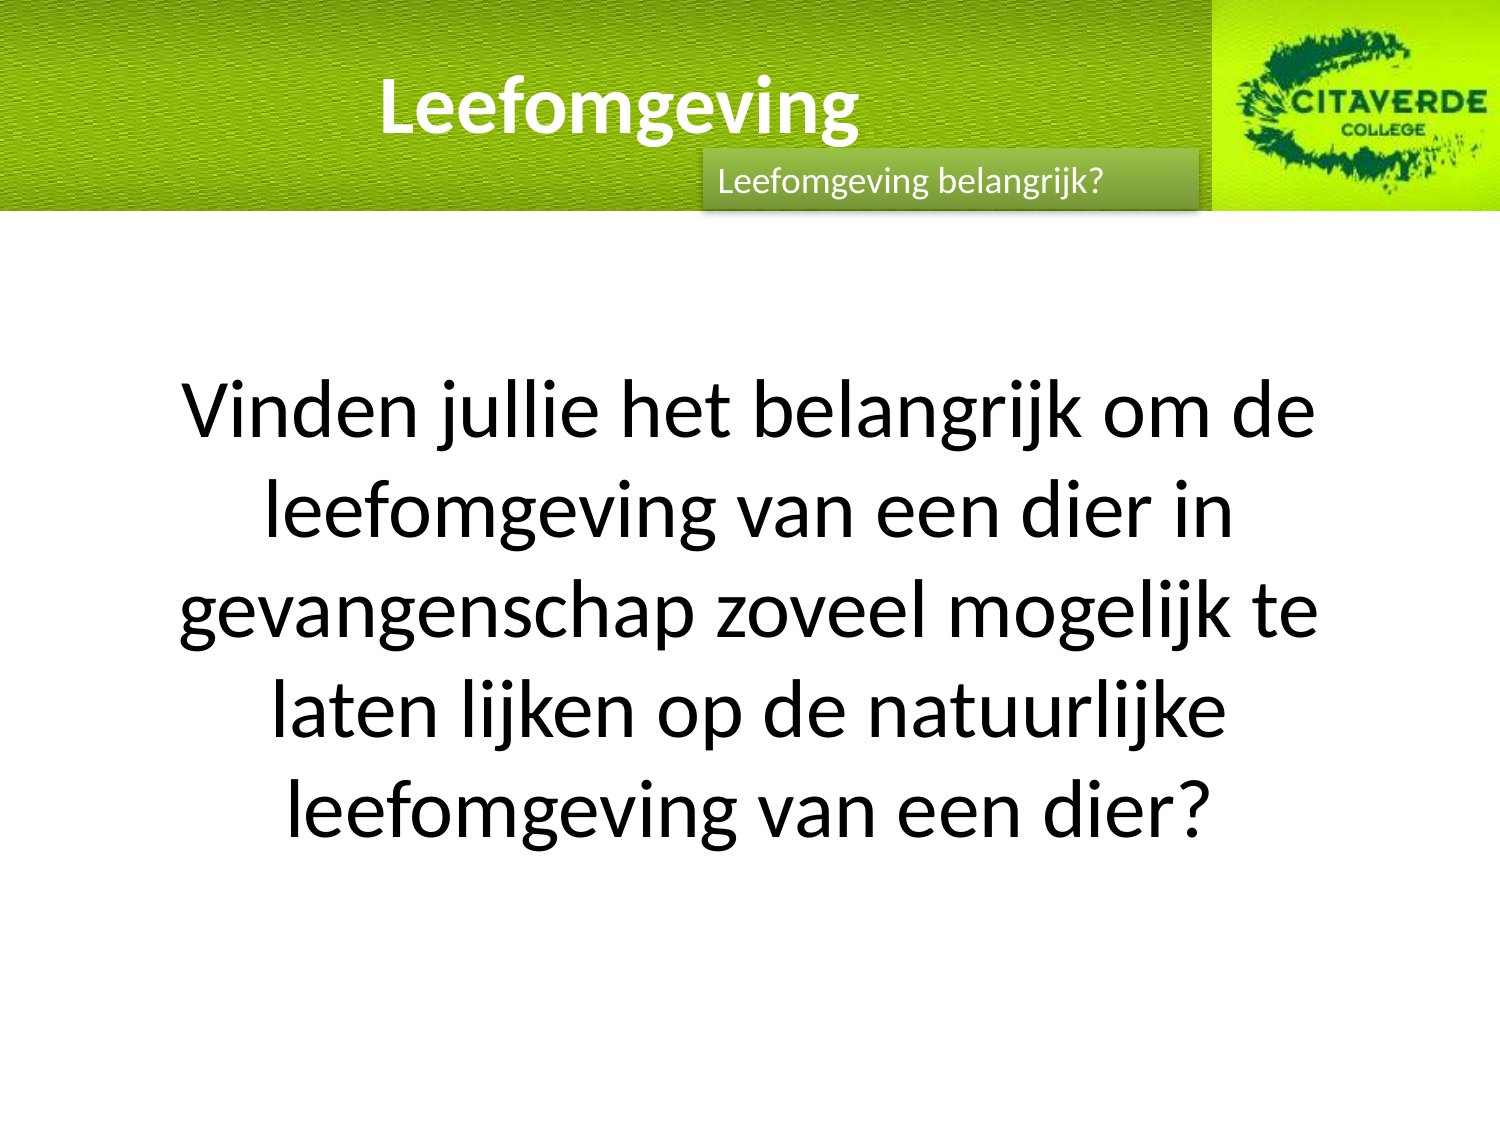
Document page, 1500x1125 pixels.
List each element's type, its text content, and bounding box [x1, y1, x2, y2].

picture [0, 0, 1500, 212]
title Vinden jullie het belangrijk om de leefomgeving van een dier in gevangenschap zoveel mogelijk te laten lijken op de natuurlijke leefomgeving van een dier? [111, 255, 1388, 953]
